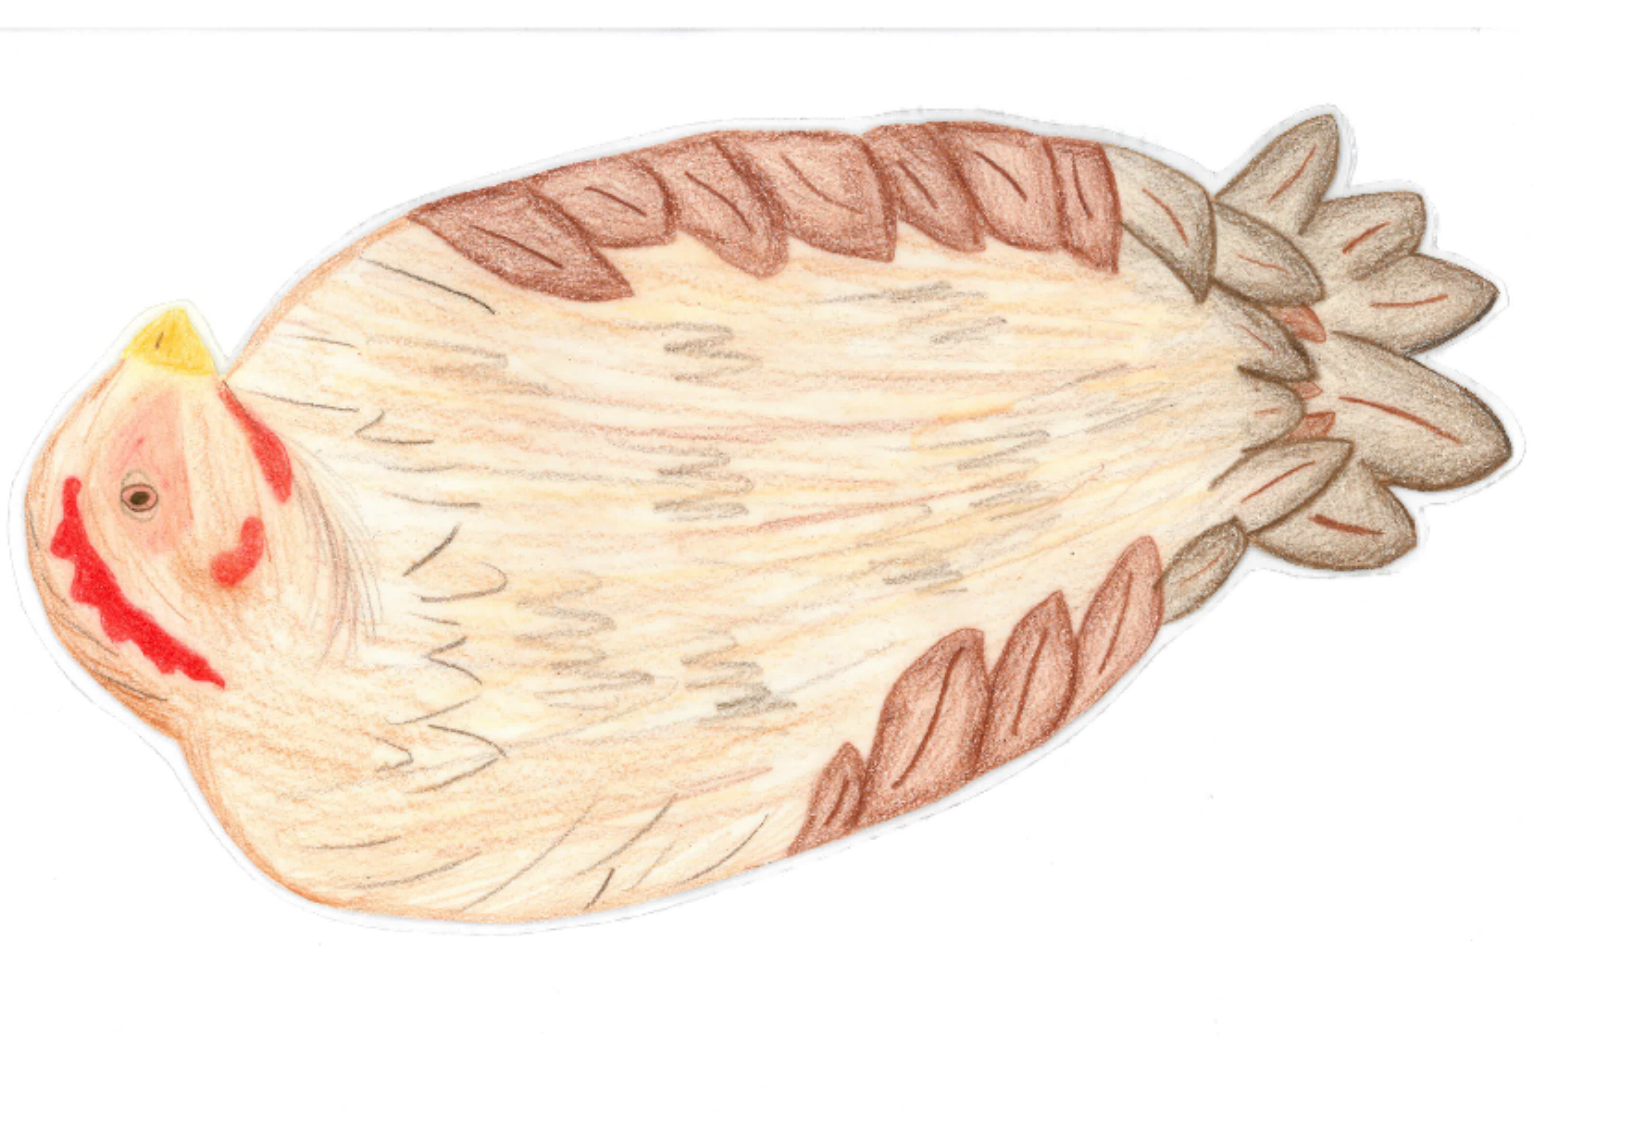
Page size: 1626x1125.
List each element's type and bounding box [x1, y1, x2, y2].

list [0, 24, 1625, 1125]
